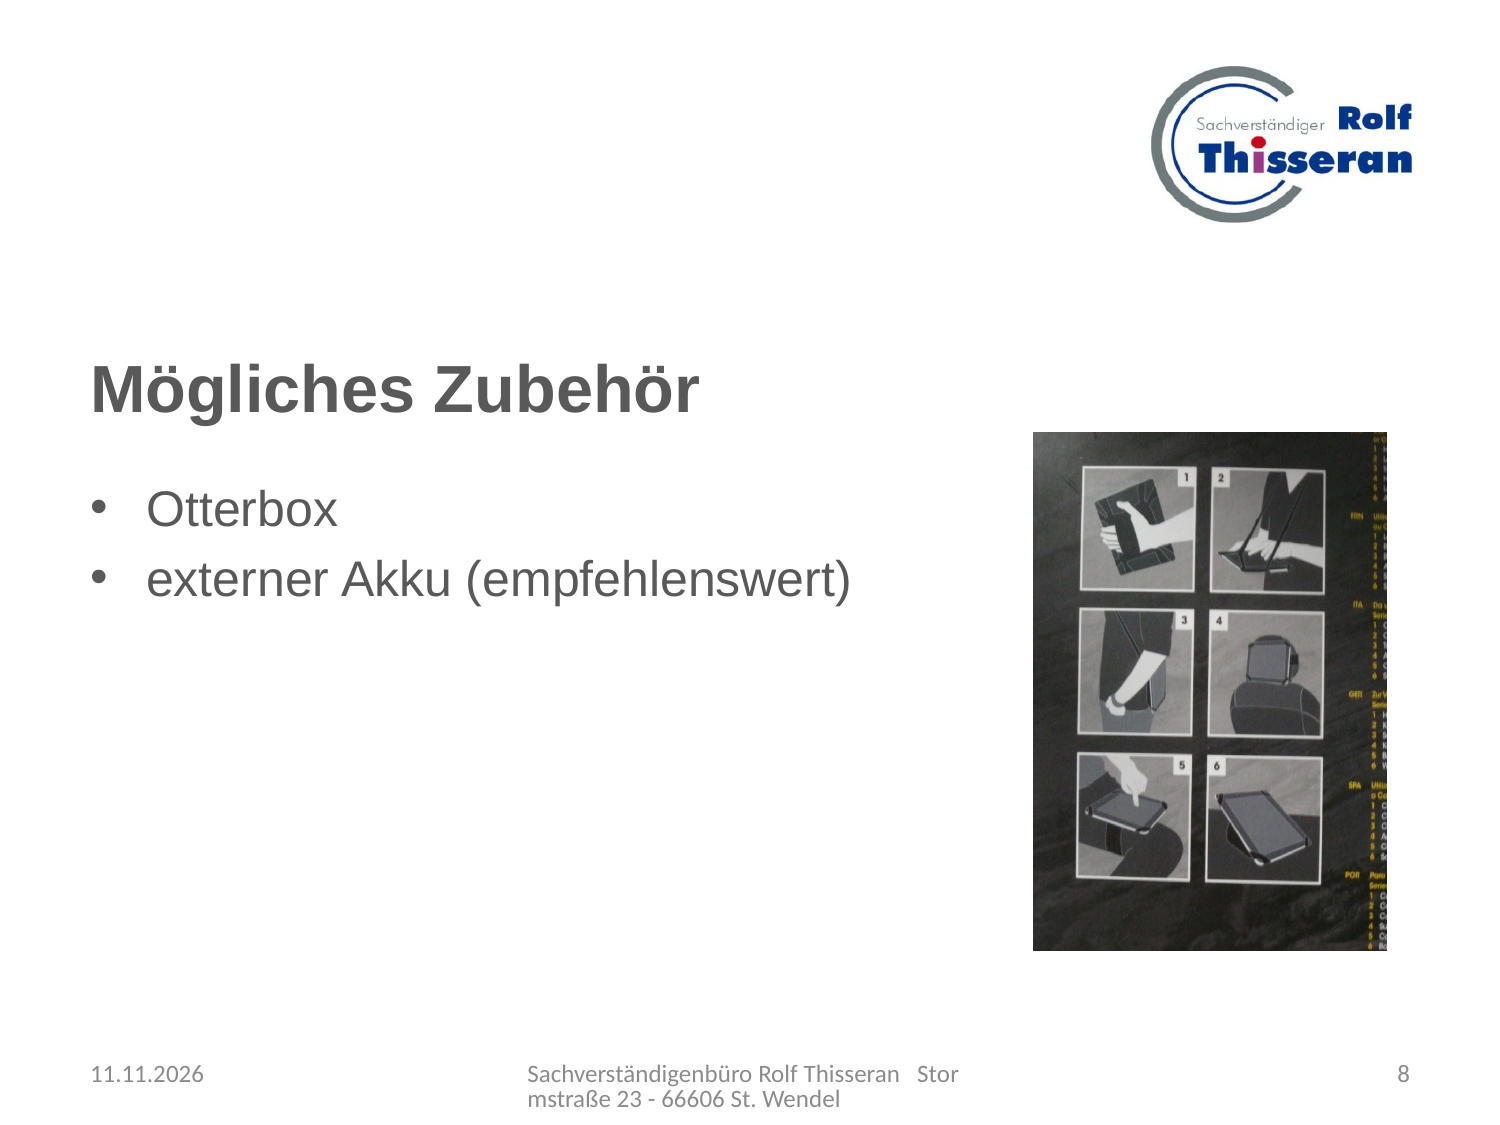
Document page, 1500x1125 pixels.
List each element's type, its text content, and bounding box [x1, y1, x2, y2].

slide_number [75, 1042, 425, 1103]
footer Sachverständigenbüro Rolf Thisseran Stormstraße 23 - 66606 St. Wendel [512, 1042, 988, 1103]
slide_number 8 [1074, 1042, 1425, 1103]
picture [1033, 432, 1387, 951]
list Mögliches Zubehör Otterbox externer Akku (empfehlenswert) [75, 338, 1425, 1005]
picture [1151, 66, 1412, 223]
